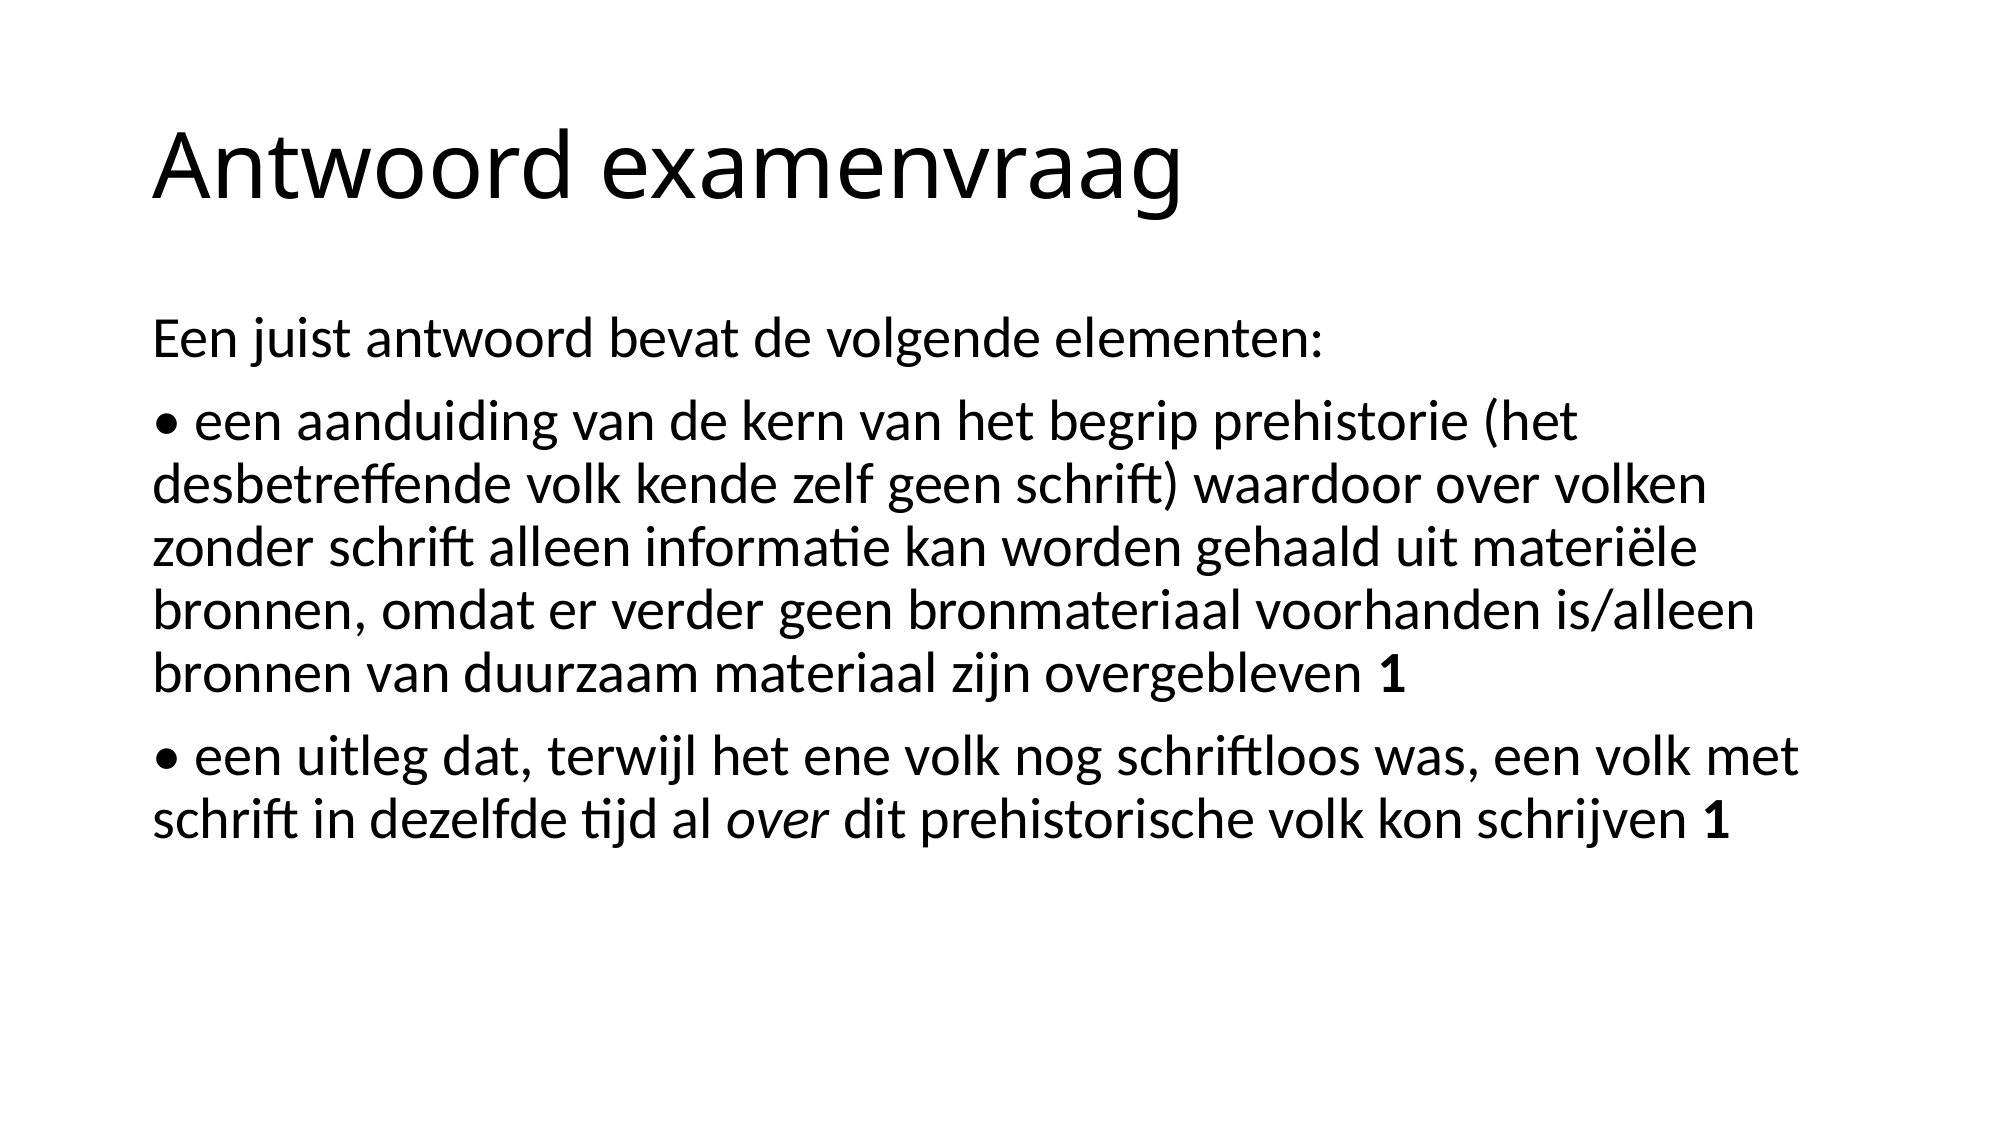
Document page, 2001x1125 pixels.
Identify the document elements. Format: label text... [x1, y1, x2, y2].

list Een juist antwoord bevat de volgende elementen: • een aanduiding van de kern van het begrip prehistorie (het desbetreffende volk kende zelf geen schrift) waardoor over volken zonder schrift alleen informatie kan worden gehaald uit materiële bronnen, omdat er verder geen bronmateriaal voorhanden is/alleen bronnen van duurzaam materiaal zijn overgebleven 1 • een uitleg dat, terwijl het ene volk nog schriftloos was, een volk met schrift in dezelfde tijd al over dit prehistorische volk kon schrijven 1 [137, 299, 1863, 1014]
title Antwoord examenvraag [137, 59, 1863, 278]
